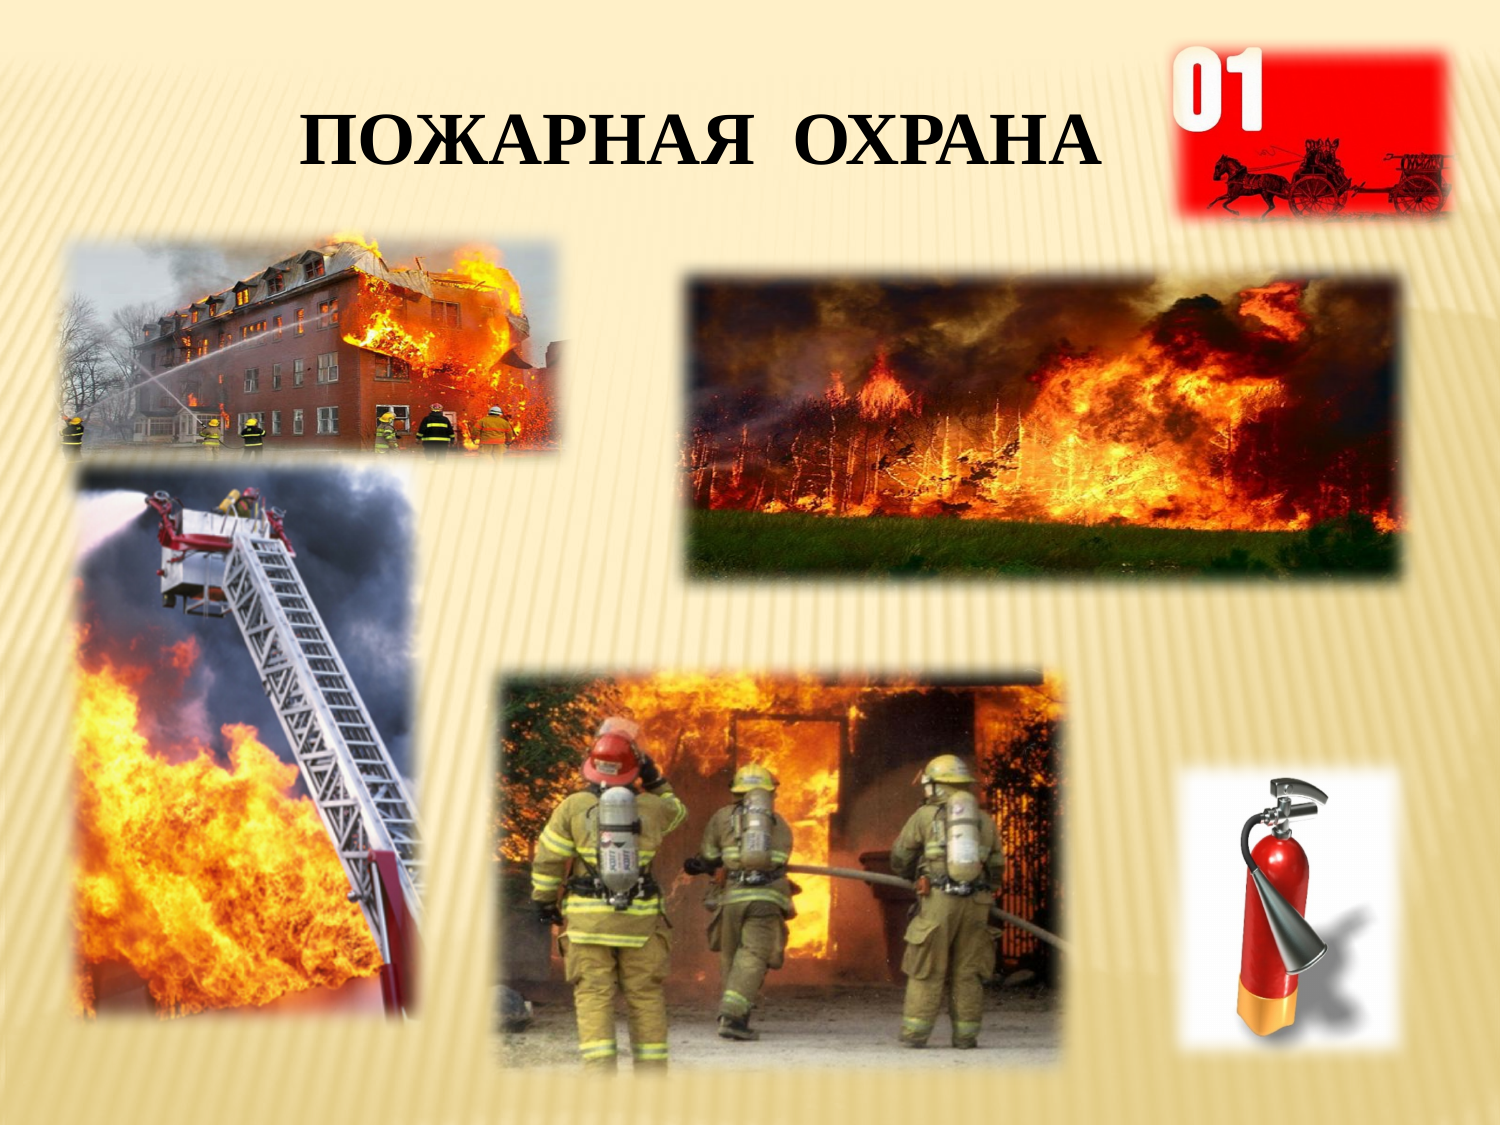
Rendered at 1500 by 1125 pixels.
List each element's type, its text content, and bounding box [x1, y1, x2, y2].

picture [480, 655, 1079, 1086]
picture [1159, 749, 1419, 1069]
picture [667, 257, 1419, 598]
picture [46, 222, 575, 1032]
text_box ПОЖАРНАЯ ОХРАНА [210, 81, 1149, 187]
picture [1159, 34, 1466, 235]
